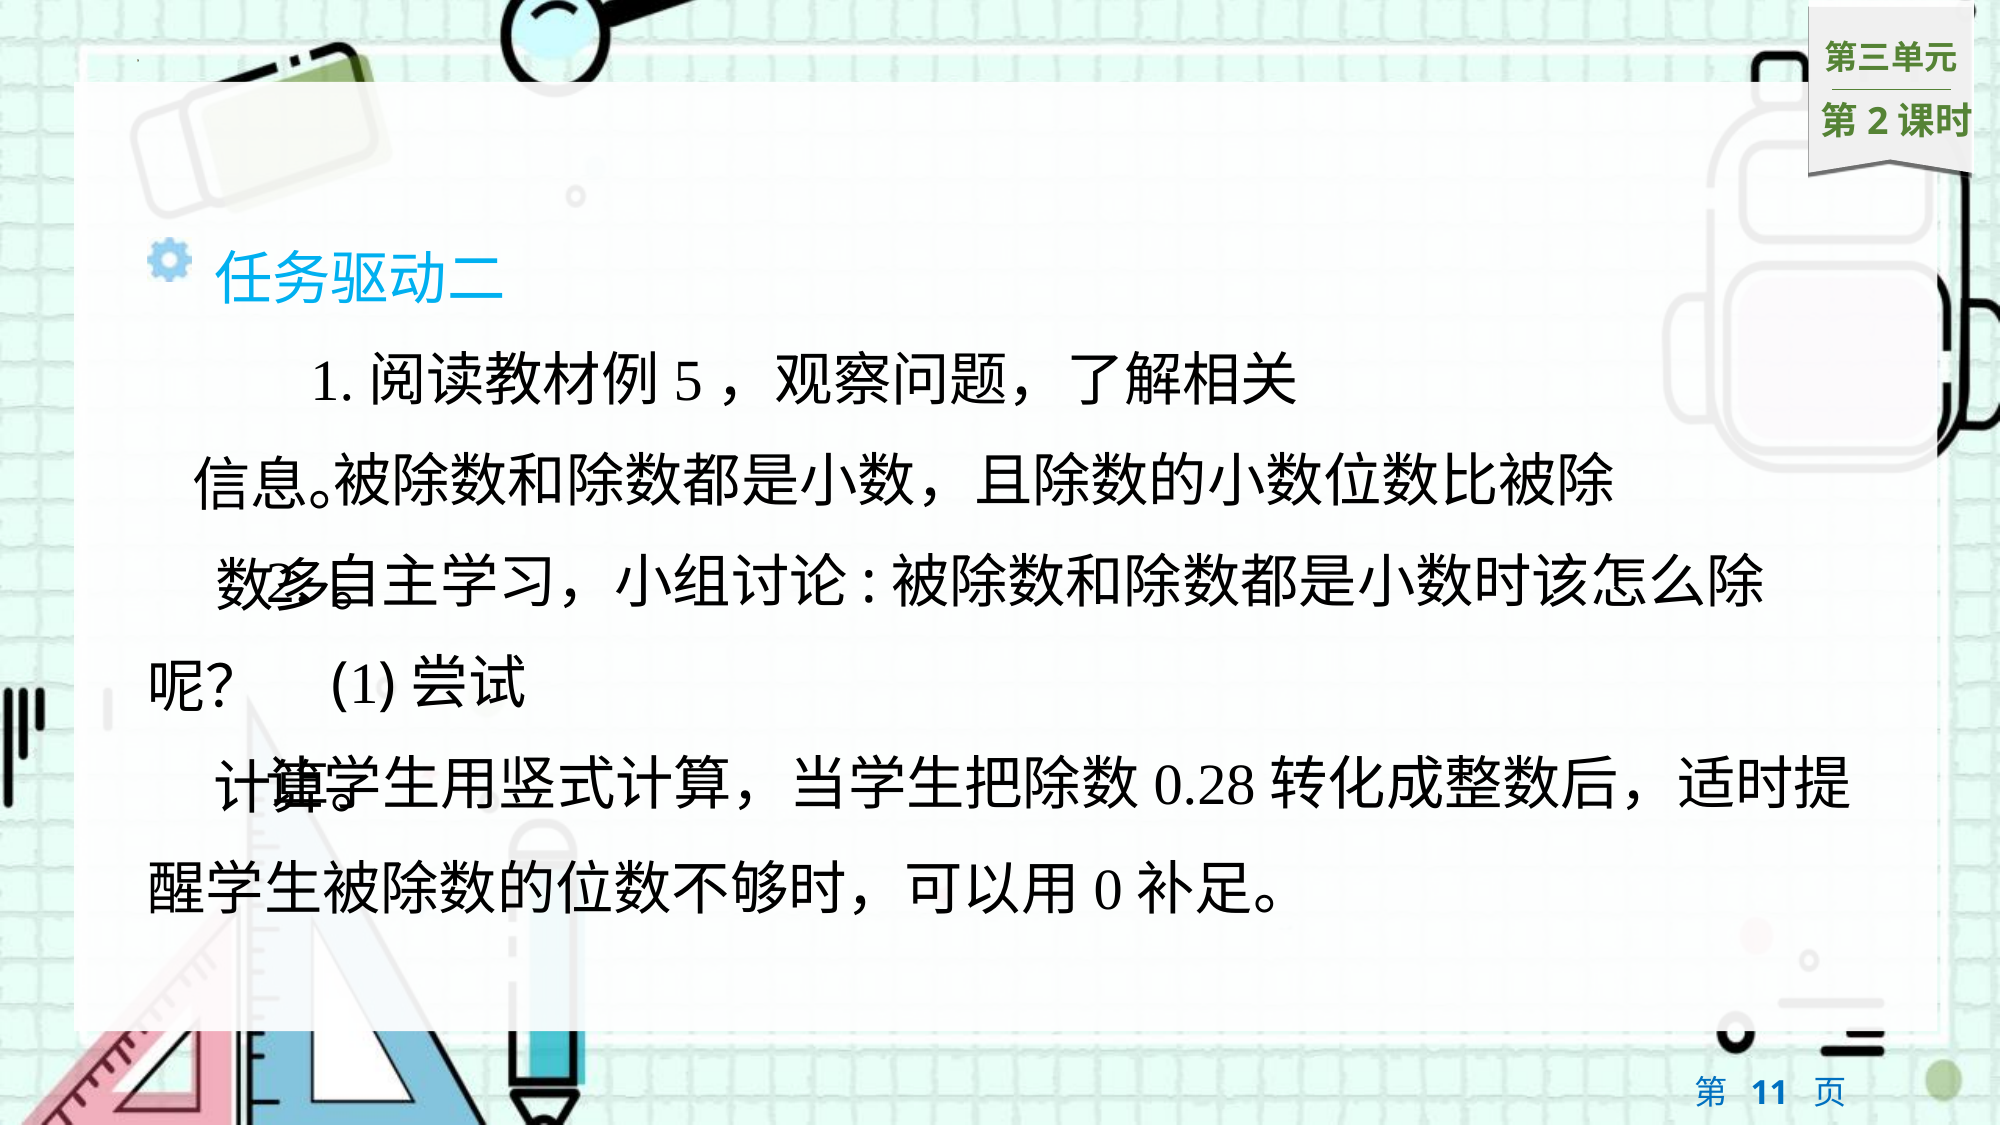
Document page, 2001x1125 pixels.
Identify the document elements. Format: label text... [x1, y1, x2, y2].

text_box (1)尝试计算。 [213, 610, 584, 711]
picture [0, 0, 2000, 1125]
picture [1938, 168, 1971, 176]
text_box 2.自主学习，小组讨论:被除数和除数都是小数时该怎么除呢？ [147, 509, 1853, 711]
text_box 任务驱动二 [143, 206, 506, 312]
text_box 1.阅读教材例5，观察问题，了解相关信息。 [192, 307, 1356, 413]
text_box 让学生用竖式计算，当学生把除数0.28转化成整数后，适时提醒学生被除数的位数不够时，可以用0补足。 [147, 711, 1853, 922]
text_box 被除数和除数都是小数，且除数的小数位数比被除数多。 [215, 408, 1672, 509]
picture [147, 237, 192, 282]
